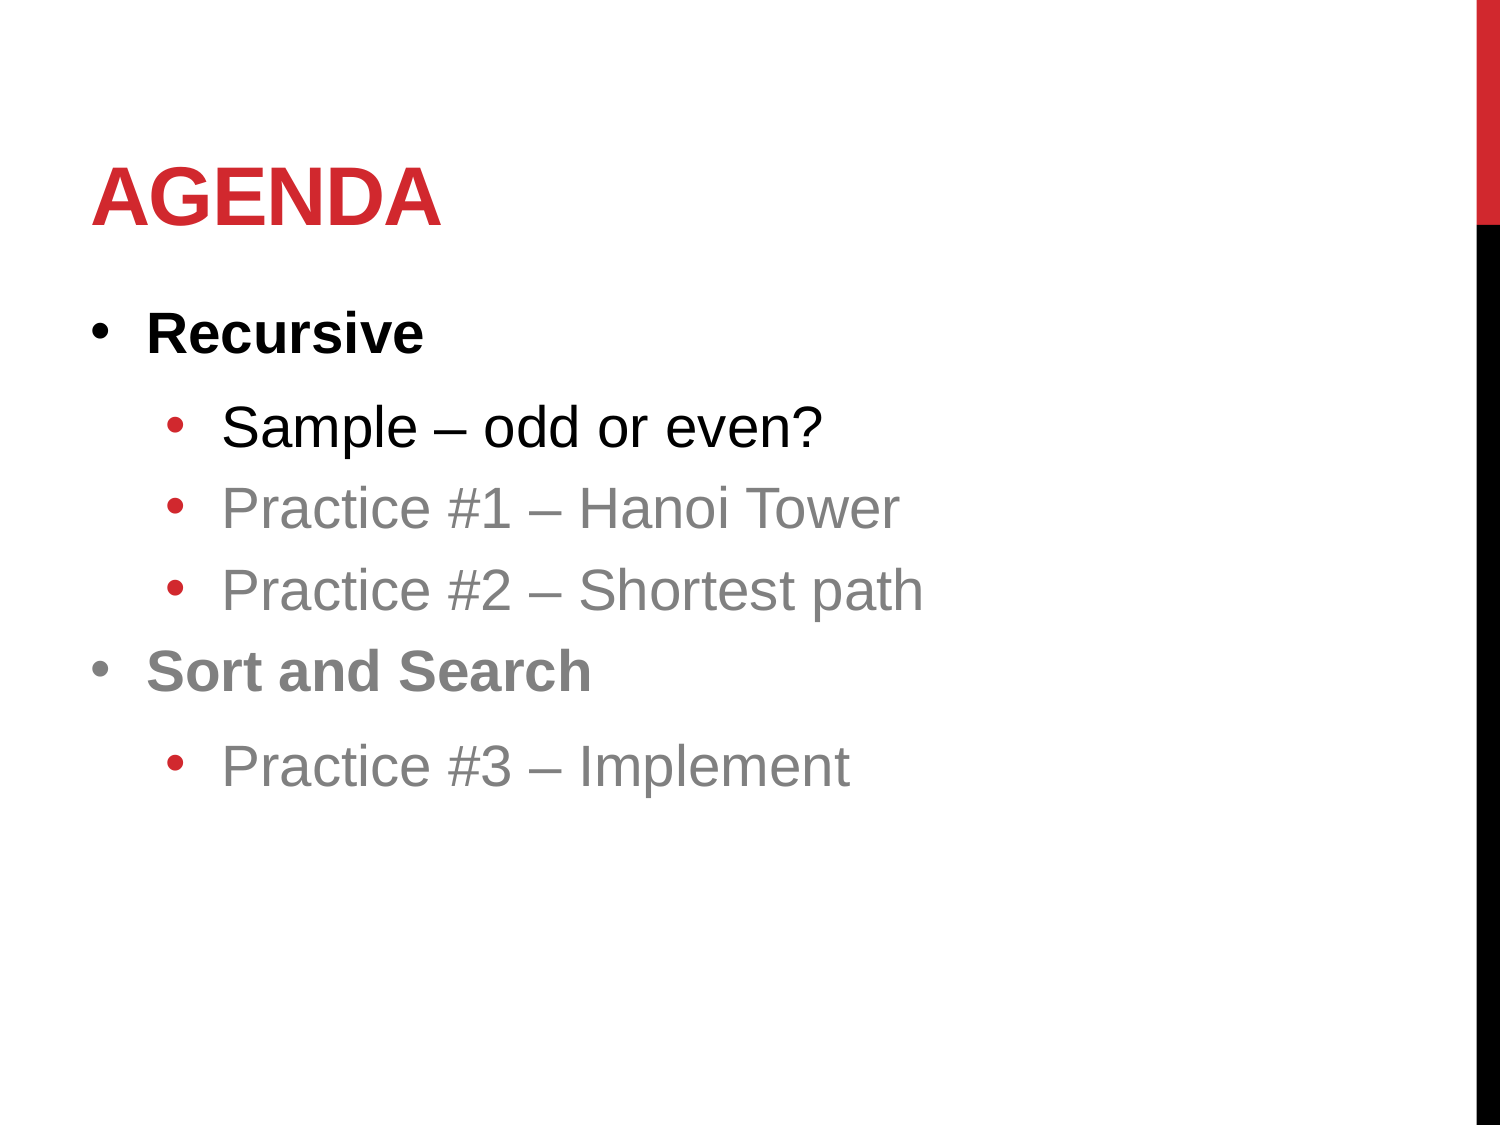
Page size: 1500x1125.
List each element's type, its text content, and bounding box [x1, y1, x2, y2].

title Agenda [75, 25, 1025, 250]
list Recursive Sample – odd or even? Practice #1 – Hanoi Tower Practice #2 – Shortest path Sort and Search Practice #3 – Implement [75, 287, 1325, 1005]
